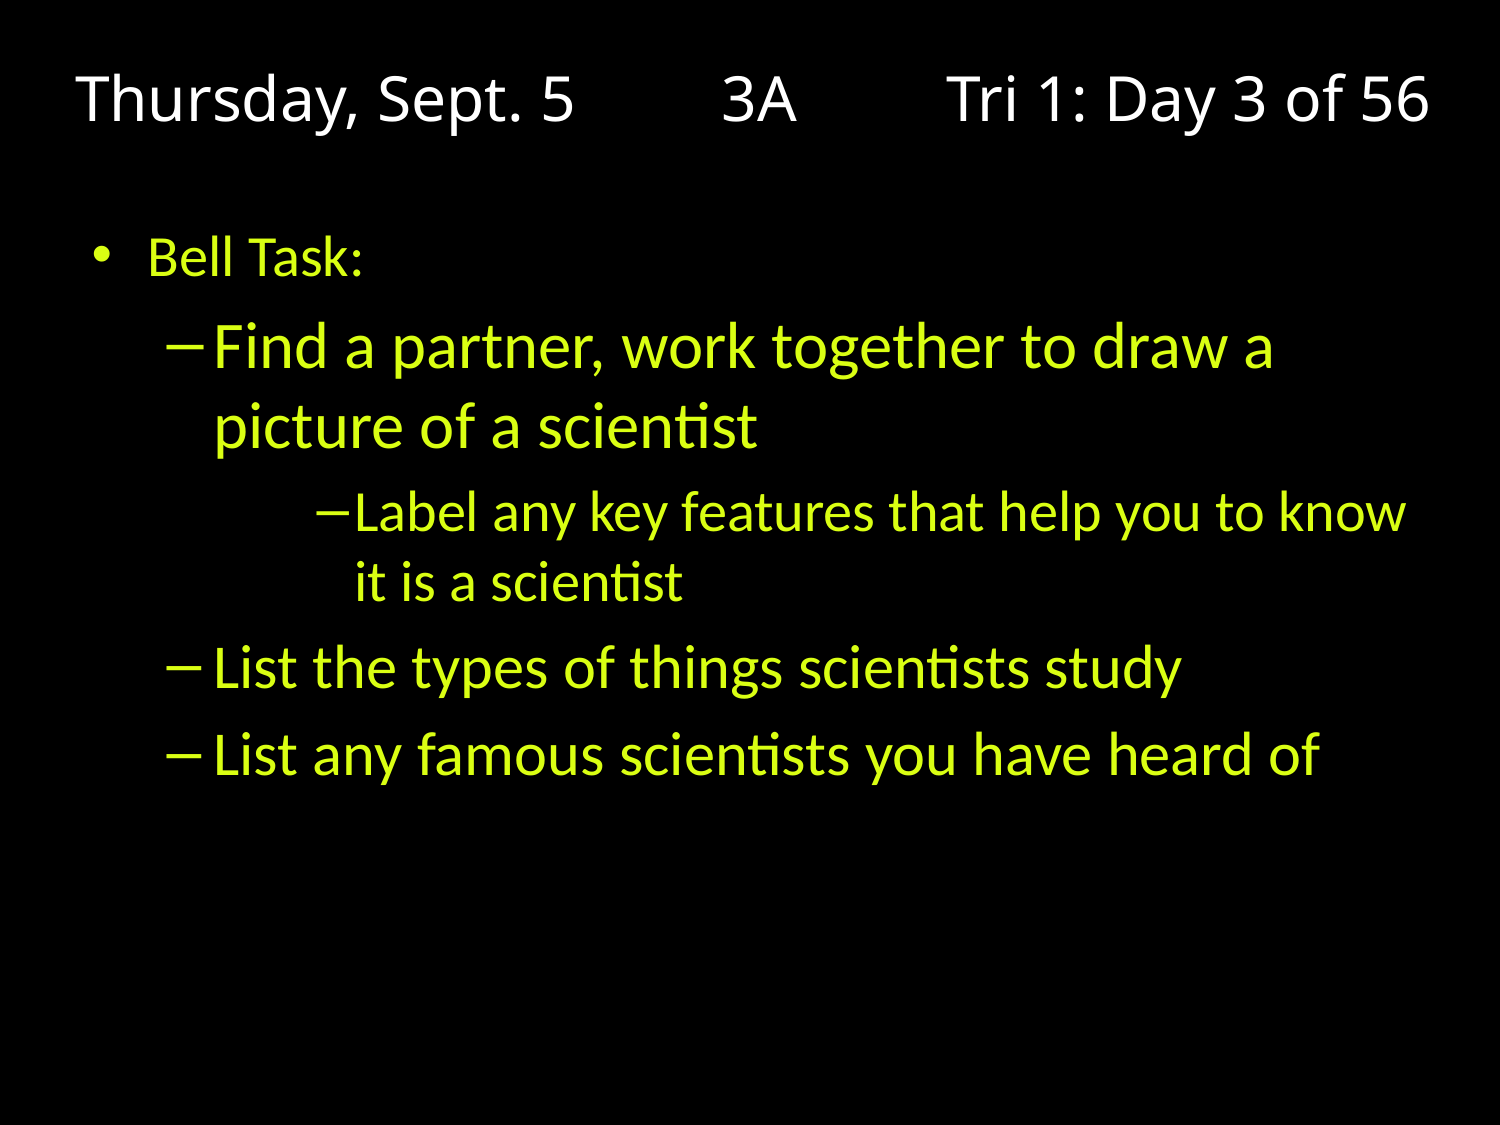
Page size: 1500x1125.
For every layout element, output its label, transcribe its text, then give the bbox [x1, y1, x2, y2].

list Bell Task: Find a partner, work together to draw a picture of a scientist Label any key features that help you to know it is a scientist List the types of things scientists study List any famous scientists you have heard of [76, 210, 1435, 1069]
title Thursday, Sept. 5 3A Tri 1: Day 3 of 56 [33, 17, 1473, 175]
